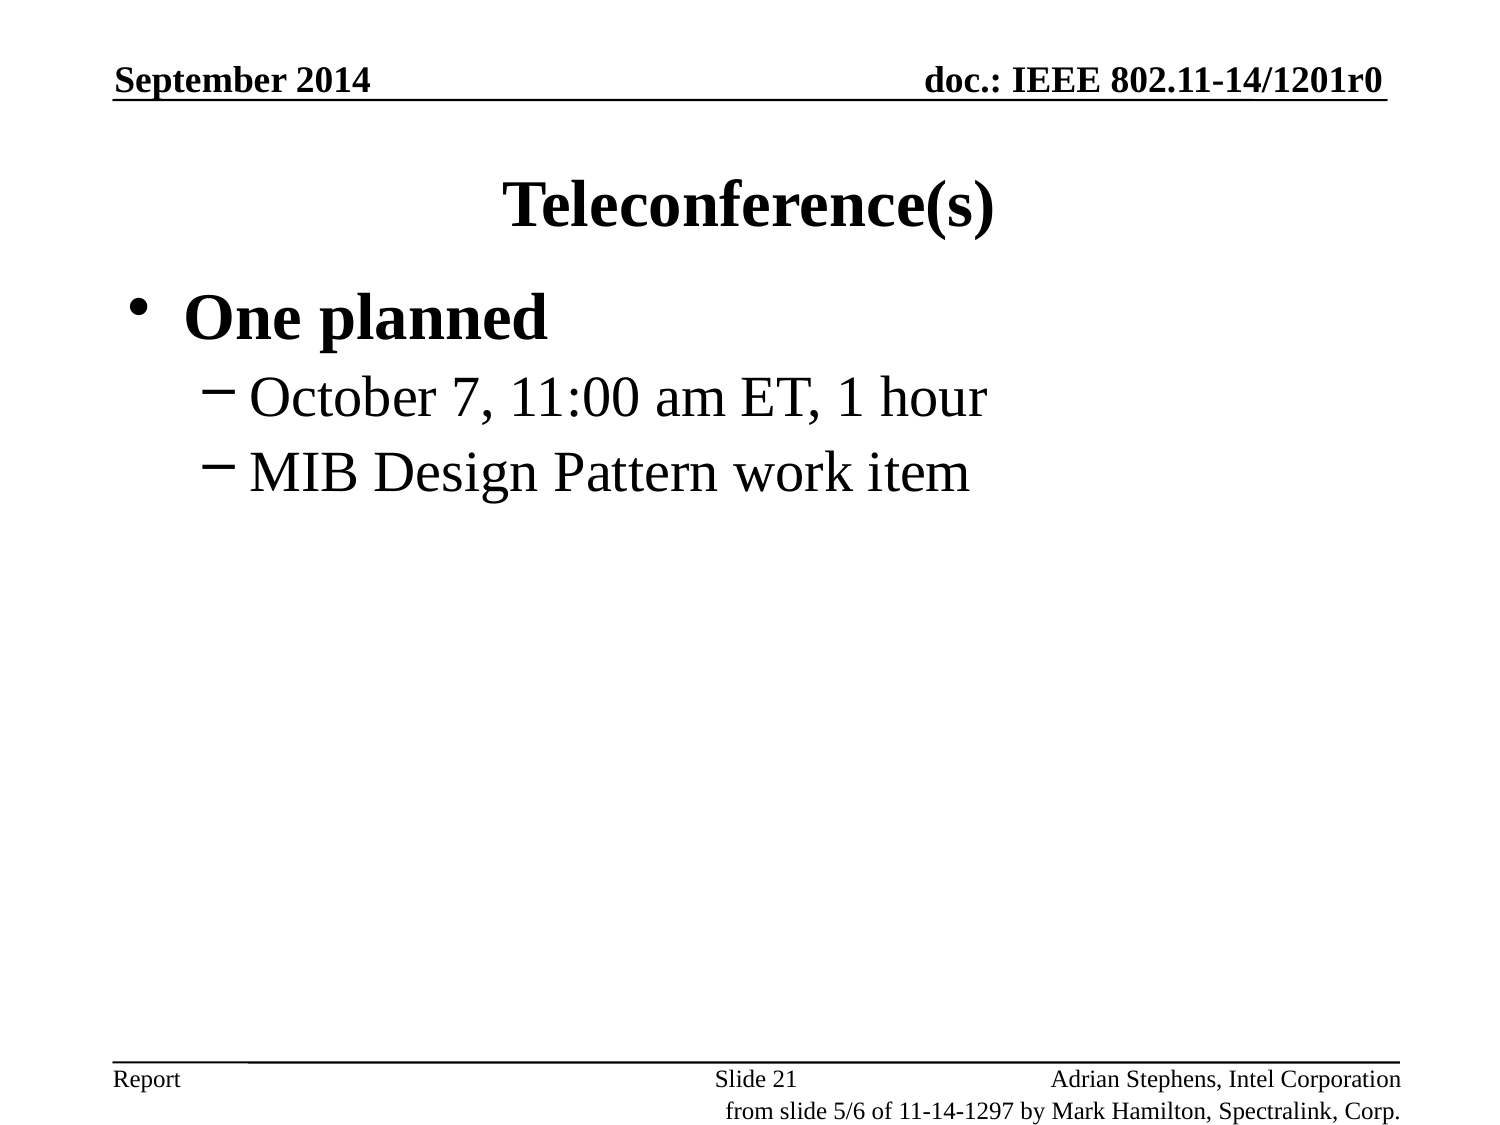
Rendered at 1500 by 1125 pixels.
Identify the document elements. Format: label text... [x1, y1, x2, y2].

footer Adrian Stephens, Intel Corporation [1047, 1061, 1402, 1087]
slide_number Slide 21 [712, 1061, 800, 1087]
title Teleconference(s) [112, 112, 1388, 275]
list One planned October 7, 11:00 am ET, 1 hour MIB Design Pattern work item [112, 275, 1388, 1000]
text_box from slide 5/6 of 11-14-1297 by Mark Hamilton, Spectralink, Corp. [343, 1087, 1417, 1125]
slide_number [114, 54, 374, 101]
